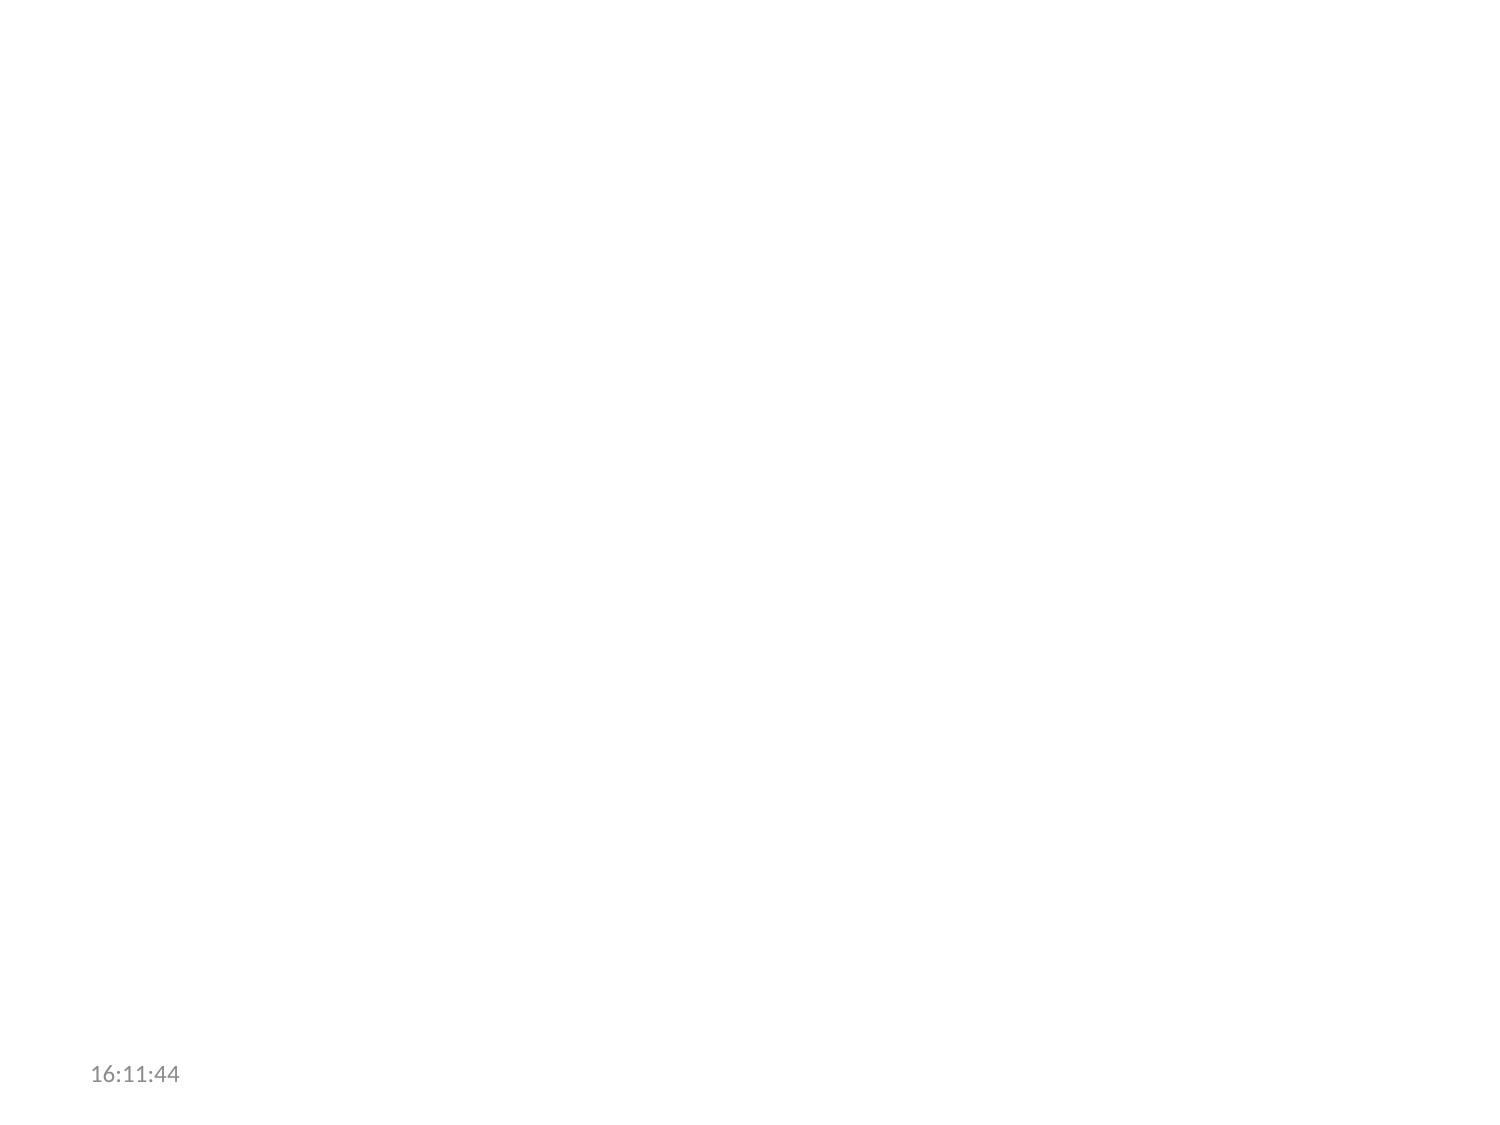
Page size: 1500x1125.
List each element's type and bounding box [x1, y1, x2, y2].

slide_number [75, 1042, 425, 1103]
